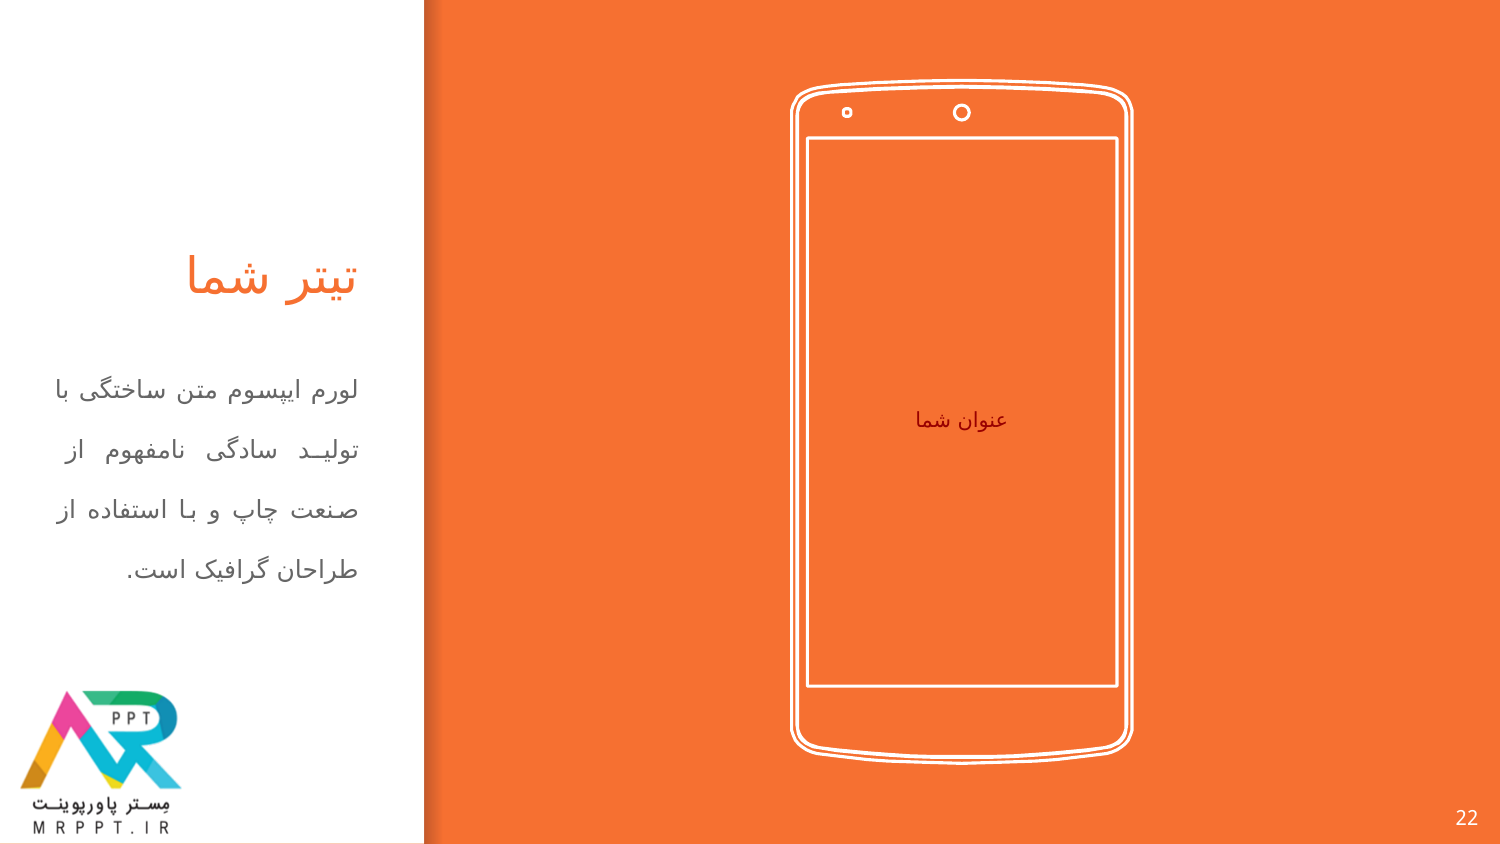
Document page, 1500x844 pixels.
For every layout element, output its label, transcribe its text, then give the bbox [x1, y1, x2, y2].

title تیتر شما [38, 94, 375, 319]
text_box عنوان شما [806, 137, 1117, 689]
slide_number 22 [1403, 779, 1494, 844]
picture [0, 682, 201, 844]
list لورم ایپسوم متن ساختگی با تولید سادگی نامفهوم از صنعت چاپ و با استفاده از طراحان گرافیک است. [38, 328, 375, 748]
text_box [791, 80, 1133, 764]
